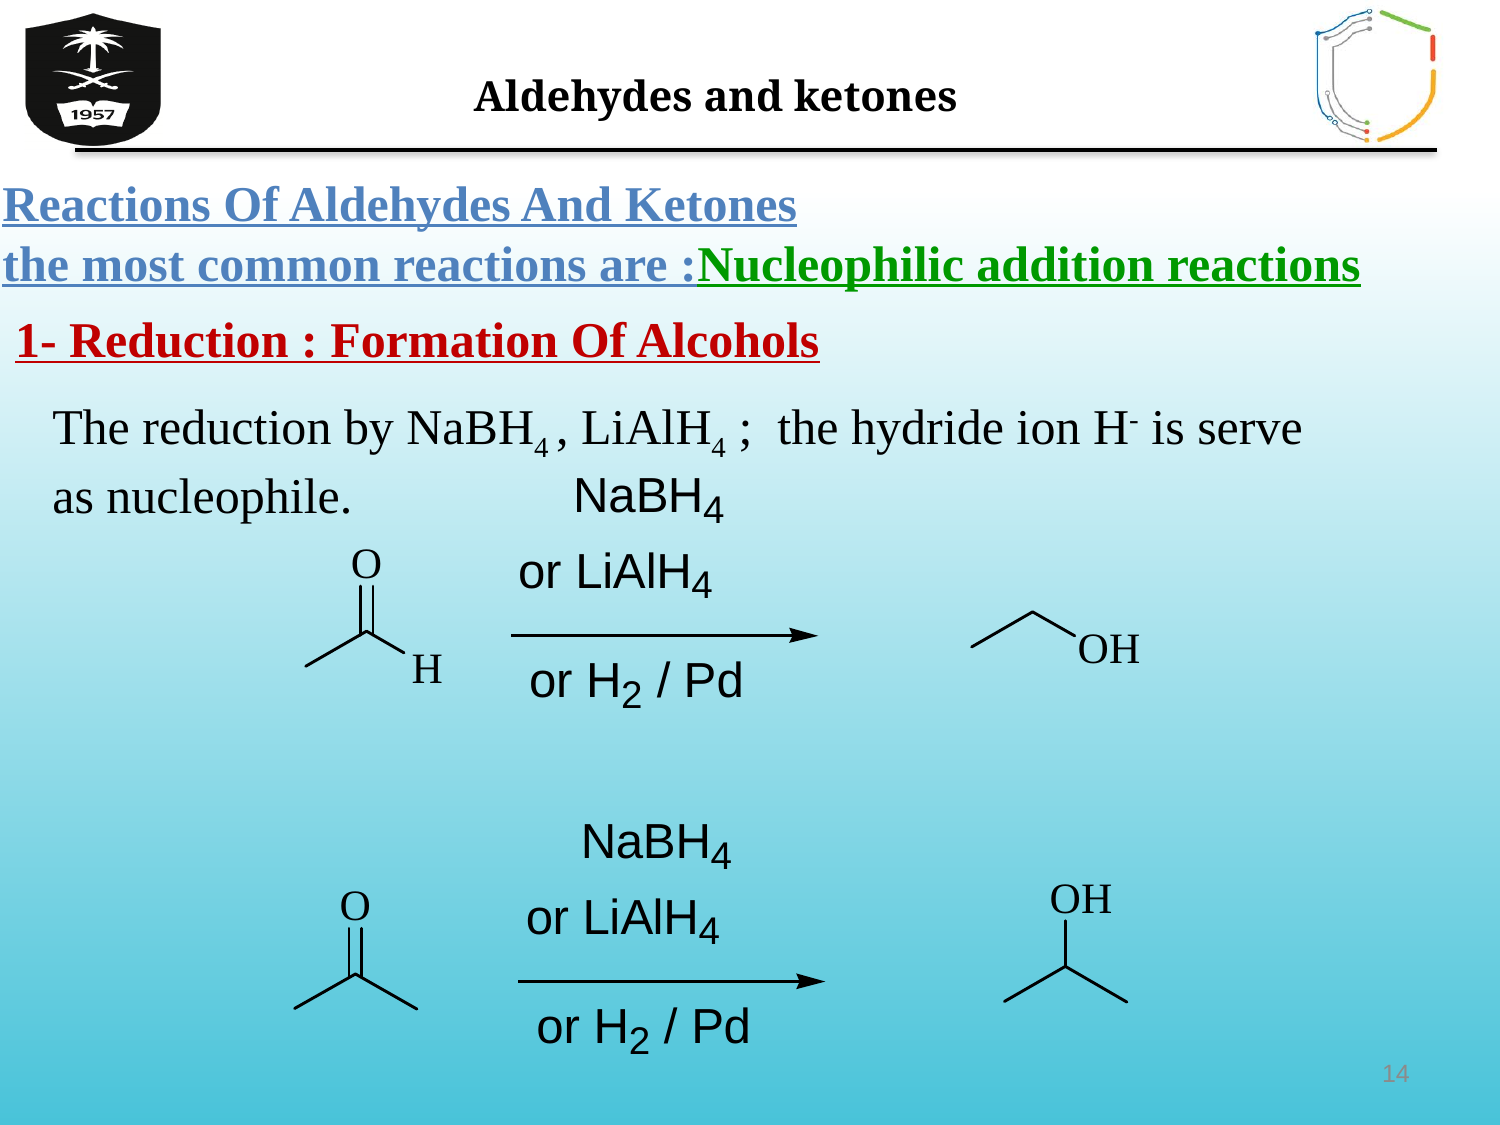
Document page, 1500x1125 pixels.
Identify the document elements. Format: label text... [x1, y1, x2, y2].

picture [24, 12, 163, 151]
text_box The reduction by NaBH4 , LiAlH4 ; the hydride ion H- is serve as nucleophile. [37, 387, 1363, 531]
picture [1287, 0, 1463, 165]
text_box Aldehydes and ketones [458, 62, 973, 128]
title Reactions Of Aldehydes And Ketones the most common reactions are :Nucleophilic addition reactions [0, 137, 1500, 325]
slide_number 14 [1074, 1042, 1425, 1103]
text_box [290, 474, 1142, 1055]
list 1- Reduction : Formation Of Alcohols [0, 299, 1313, 413]
